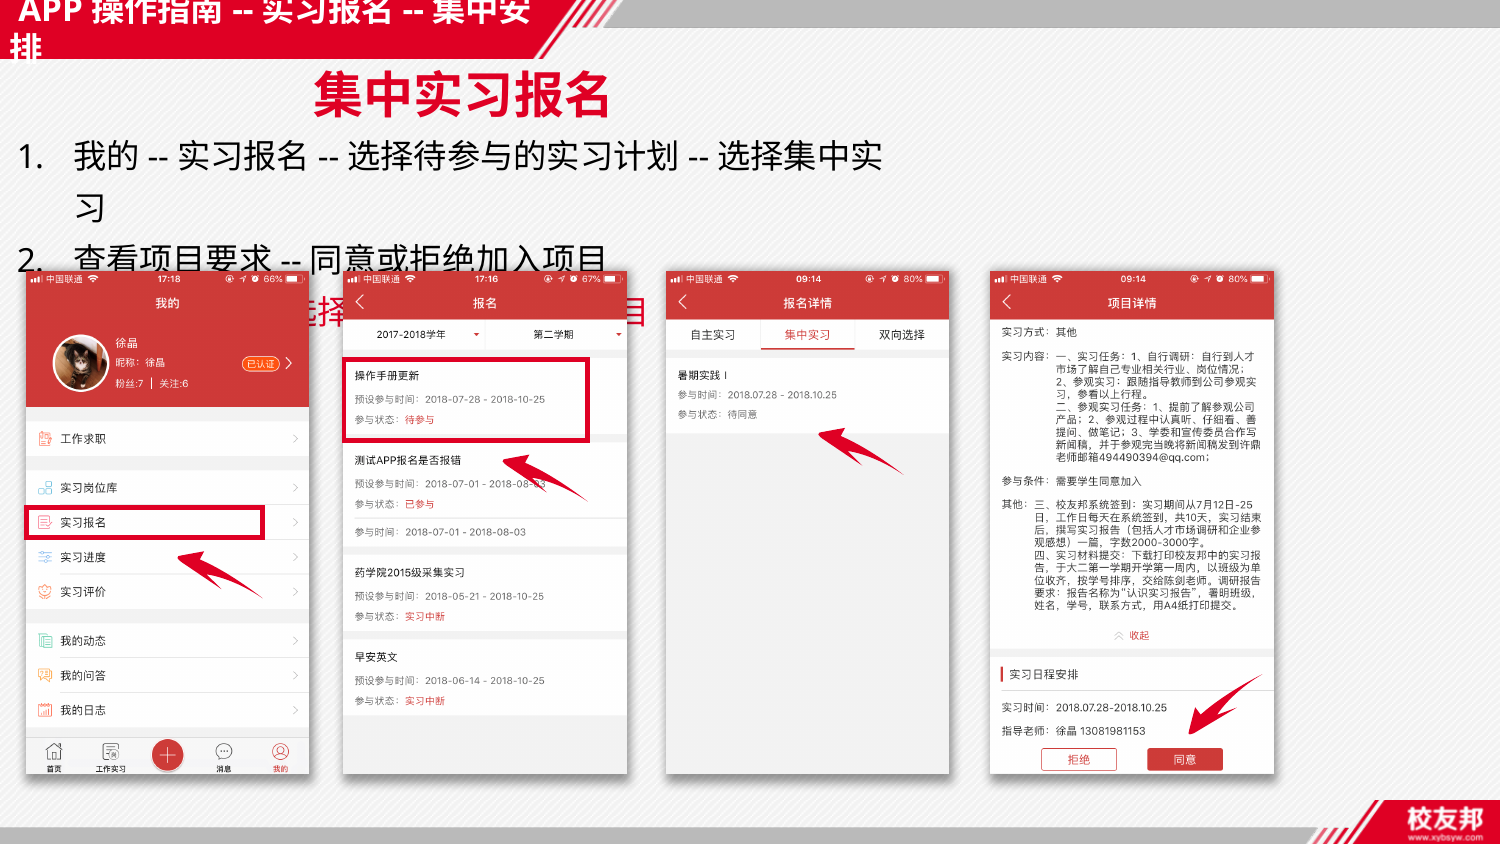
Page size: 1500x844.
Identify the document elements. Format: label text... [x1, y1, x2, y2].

text_box 集中实习报名 我的--实习报名--选择待参与的实习计划--选择集中实习 查看项目要求--同意或拒绝加入项目 *拒绝集中项目后选择其他形式的实习项目 [2, 56, 926, 391]
text_box APP操作指南--实习报名--集中安排 [2, 0, 569, 56]
picture [0, 0, 1500, 844]
